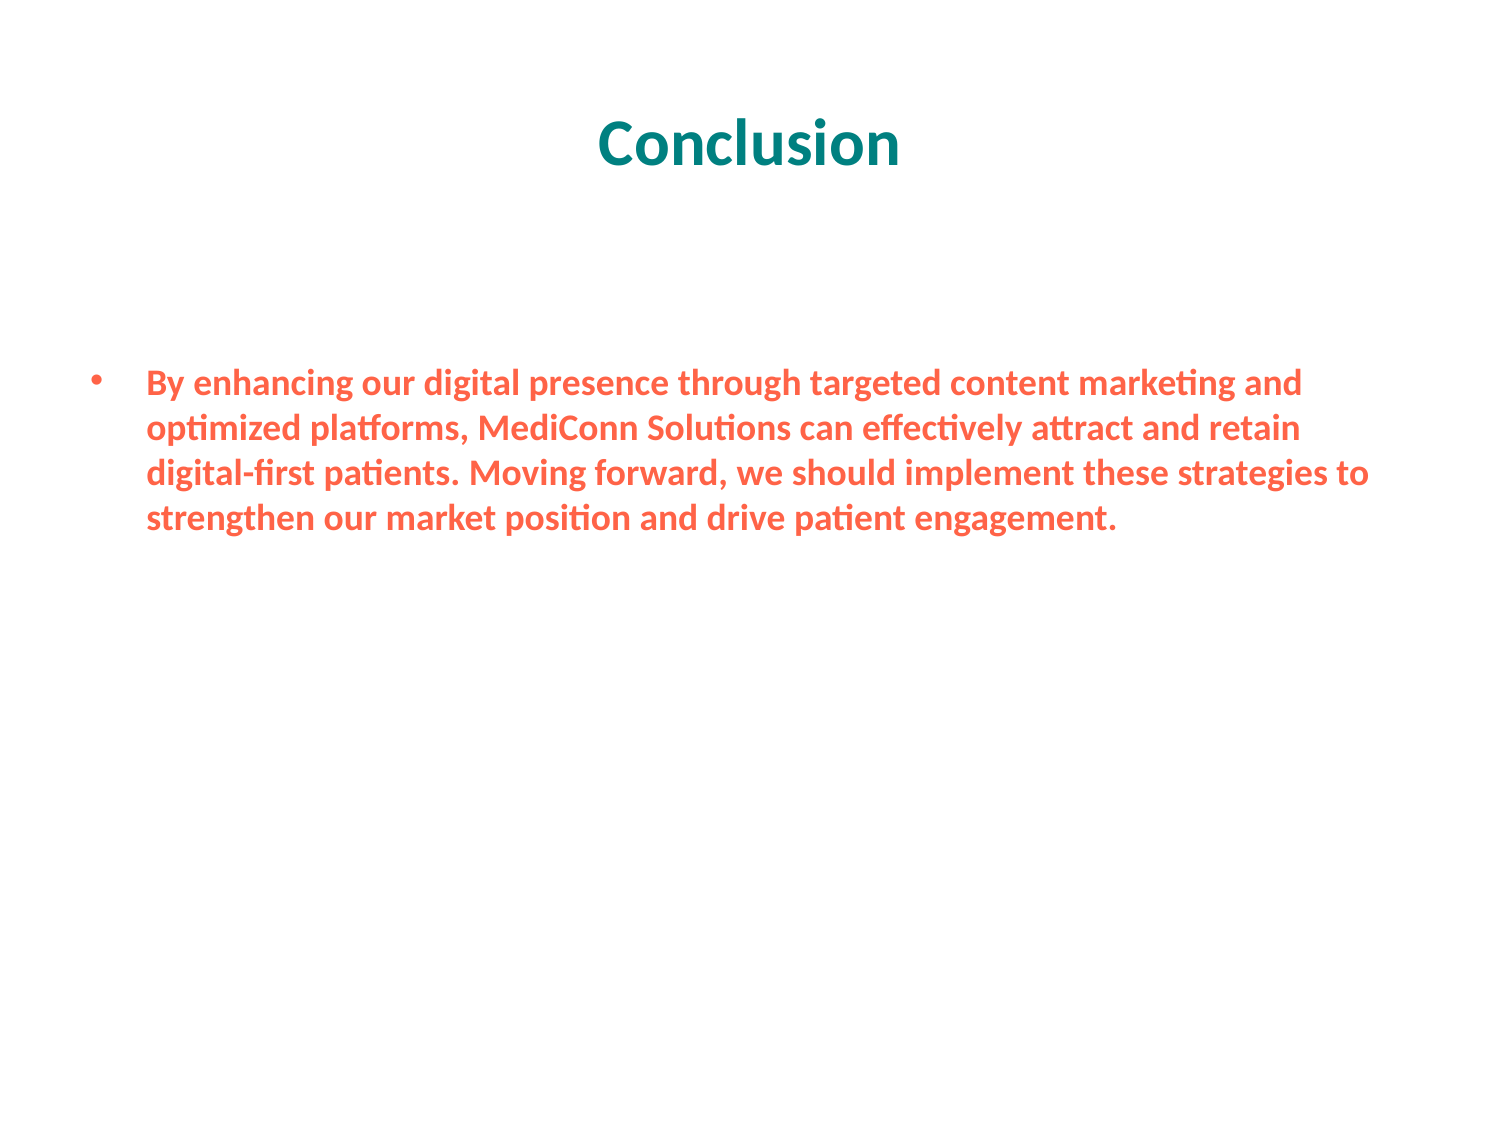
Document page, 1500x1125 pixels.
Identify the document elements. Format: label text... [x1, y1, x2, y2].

title Conclusion [75, 45, 1425, 233]
list By enhancing our digital presence through targeted content marketing and optimized platforms, MediConn Solutions can effectively attract and retain digital-first patients. Moving forward, we should implement these strategies to strengthen our market position and drive patient engagement. [75, 262, 1425, 1005]
